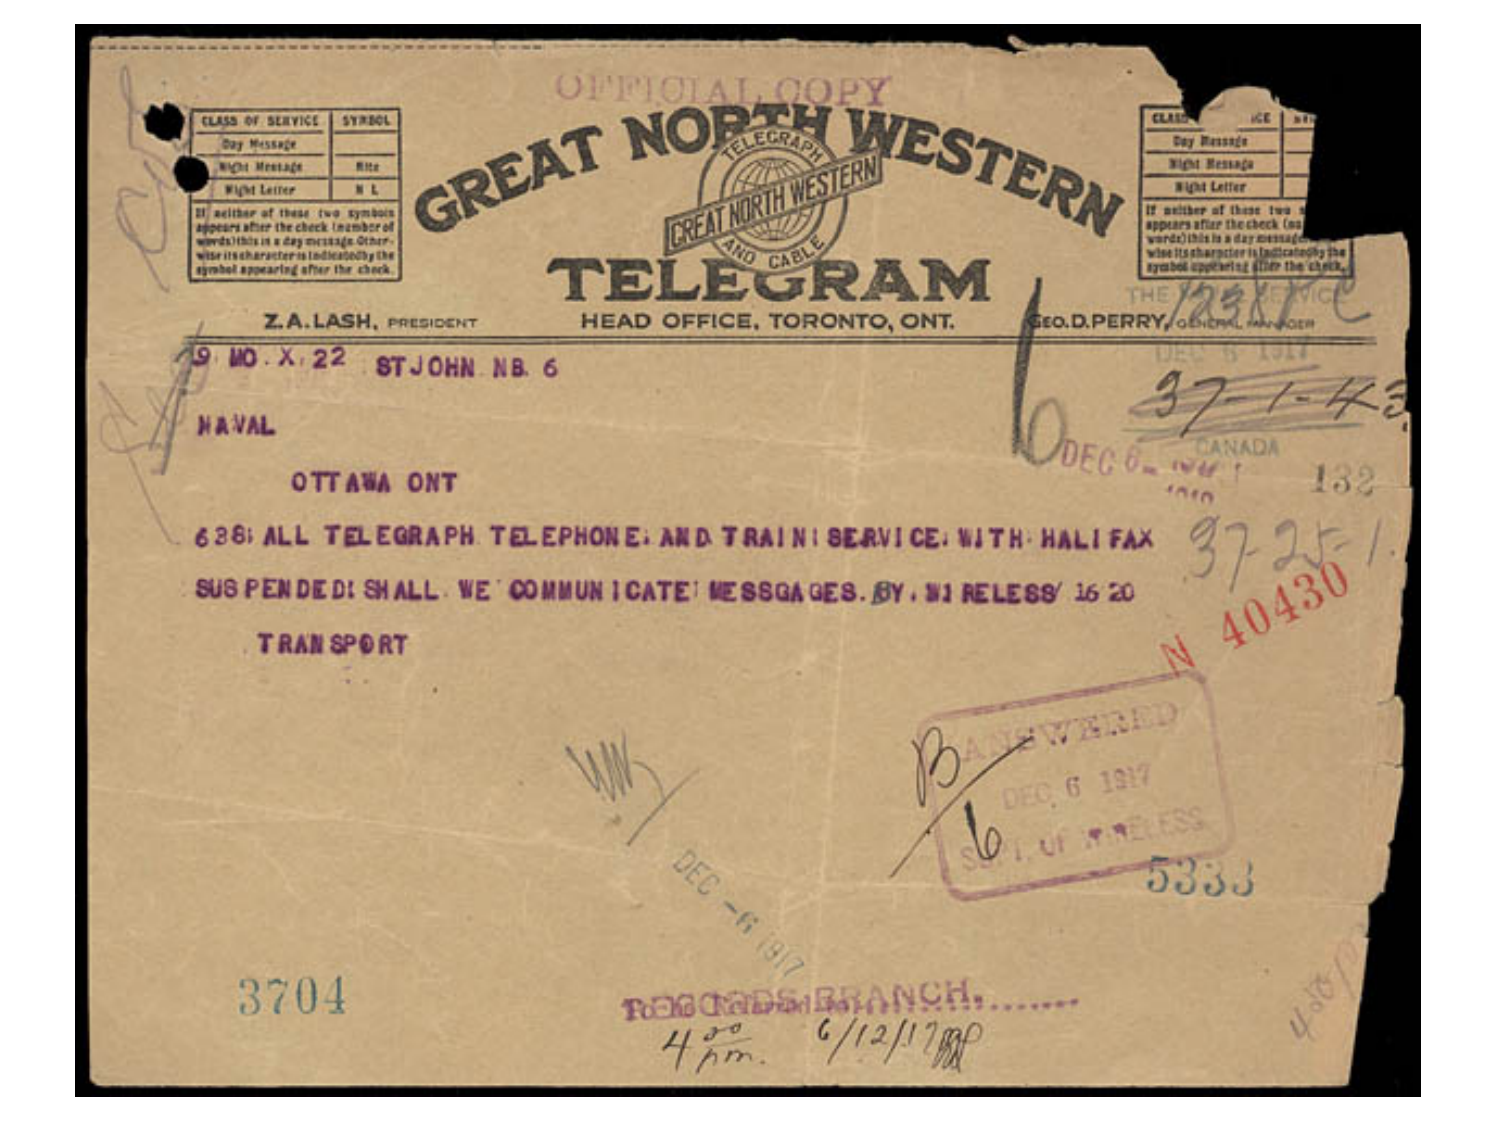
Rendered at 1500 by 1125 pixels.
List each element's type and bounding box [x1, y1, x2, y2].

list [74, 24, 1421, 1097]
